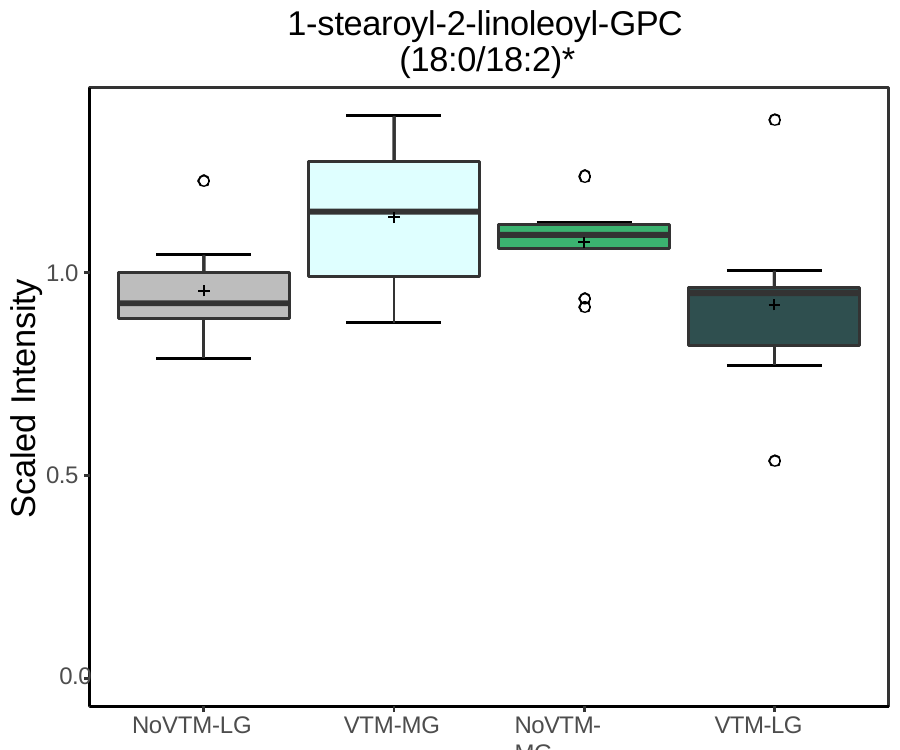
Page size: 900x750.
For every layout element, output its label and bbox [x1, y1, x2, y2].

footer [57, 661, 95, 750]
text_box [1, 254, 82, 521]
title [130, 0, 770, 86]
slide_number [130, 713, 257, 750]
text_box [83, 86, 891, 750]
